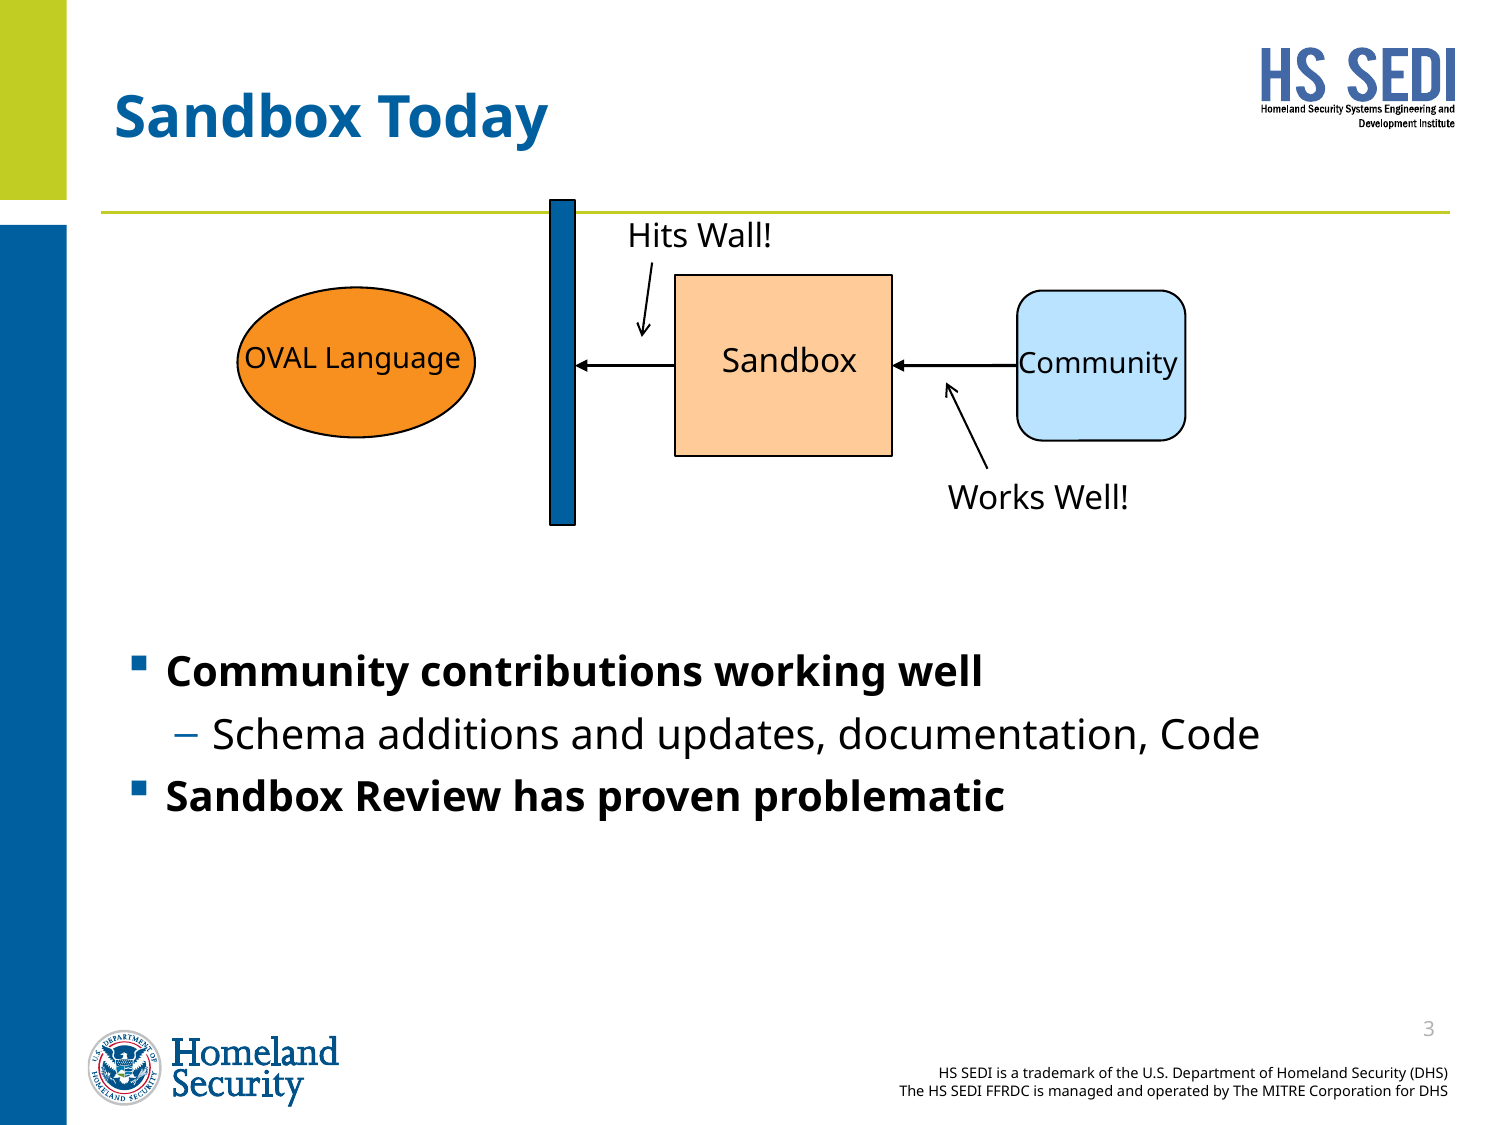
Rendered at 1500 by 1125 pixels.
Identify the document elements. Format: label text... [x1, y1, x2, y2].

text_box [675, 275, 892, 457]
list Community contributions working well Schema additions and updates, documentation, Code Sandbox Review has proven problematic [112, 637, 1375, 950]
title Sandbox Today [99, 45, 1248, 188]
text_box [932, 382, 1186, 525]
text_box Sandbox [707, 331, 873, 387]
text_box [1017, 290, 1186, 336]
text_box [248, 287, 465, 331]
text_box [549, 200, 575, 525]
slide_number 3 [1368, 1021, 1450, 1052]
text_box OVAL Language [229, 331, 477, 382]
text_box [612, 206, 865, 338]
text_box Community [1003, 336, 1193, 387]
text_box [241, 382, 471, 438]
